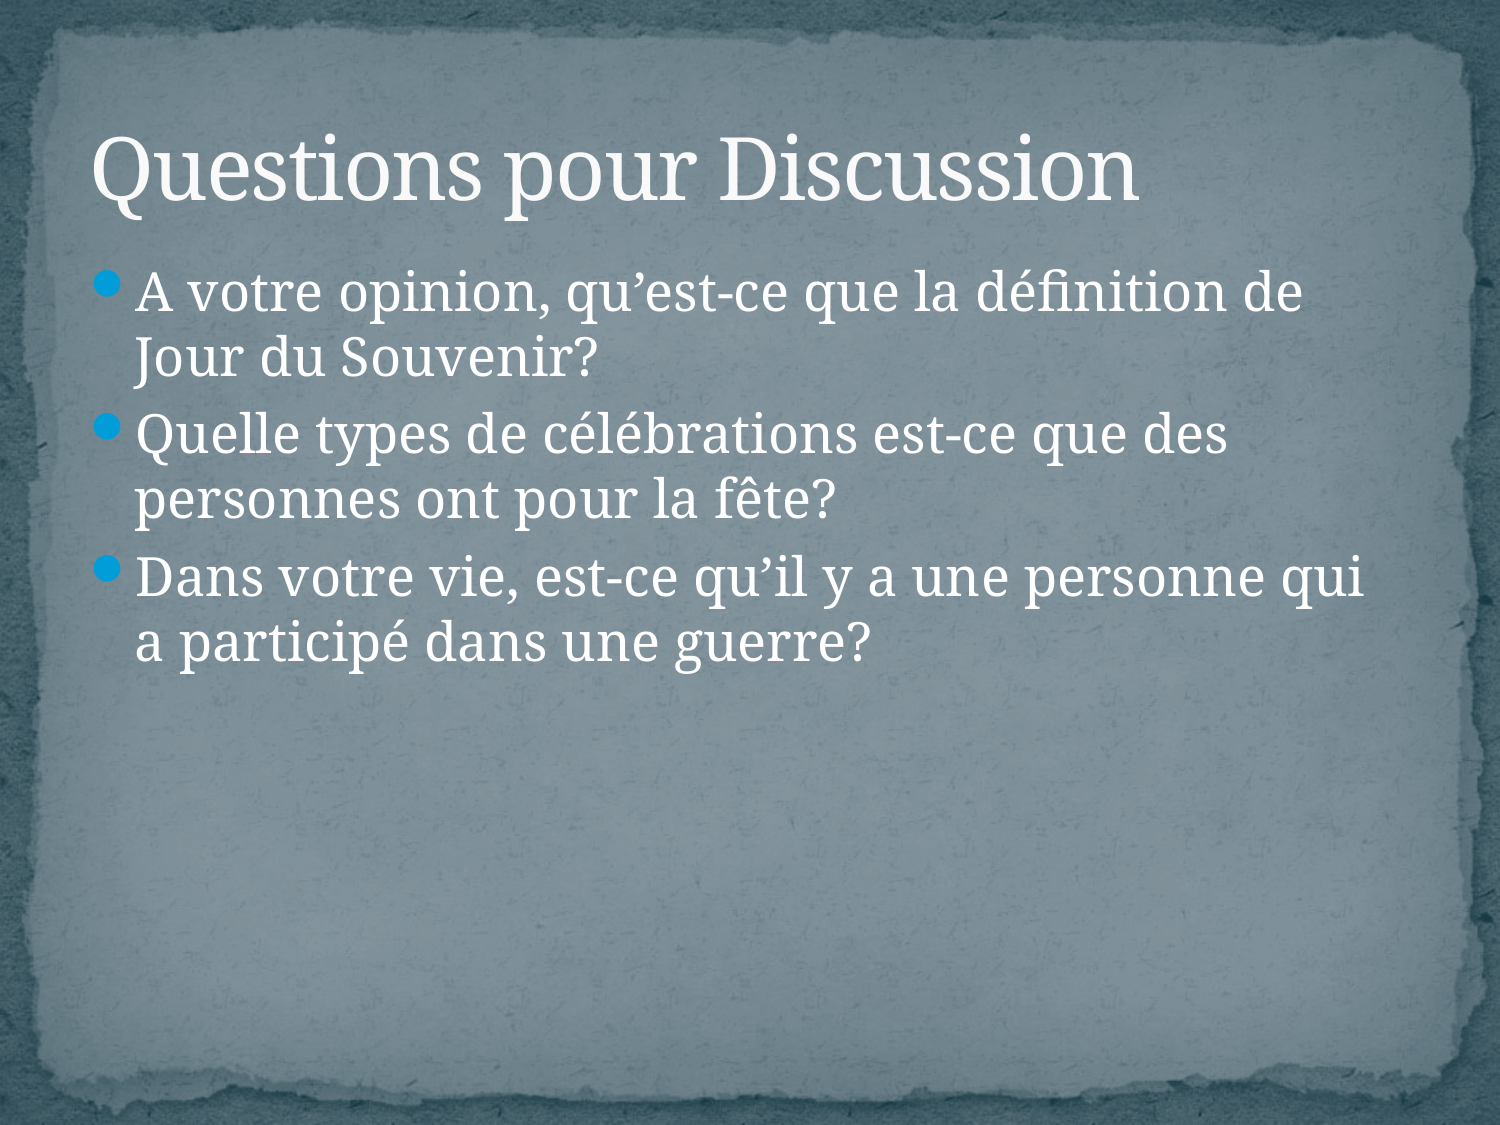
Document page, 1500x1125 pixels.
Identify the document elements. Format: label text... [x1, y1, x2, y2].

title Questions pour Discussion [74, 24, 1425, 225]
list A votre opinion, qu’est-ce que la définition de Jour du Souvenir? Quelle types de célébrations est-ce que des personnes ont pour la fête? Dans votre vie, est-ce qu’il y a une personne qui a participé dans une guerre? [75, 249, 1425, 1000]
